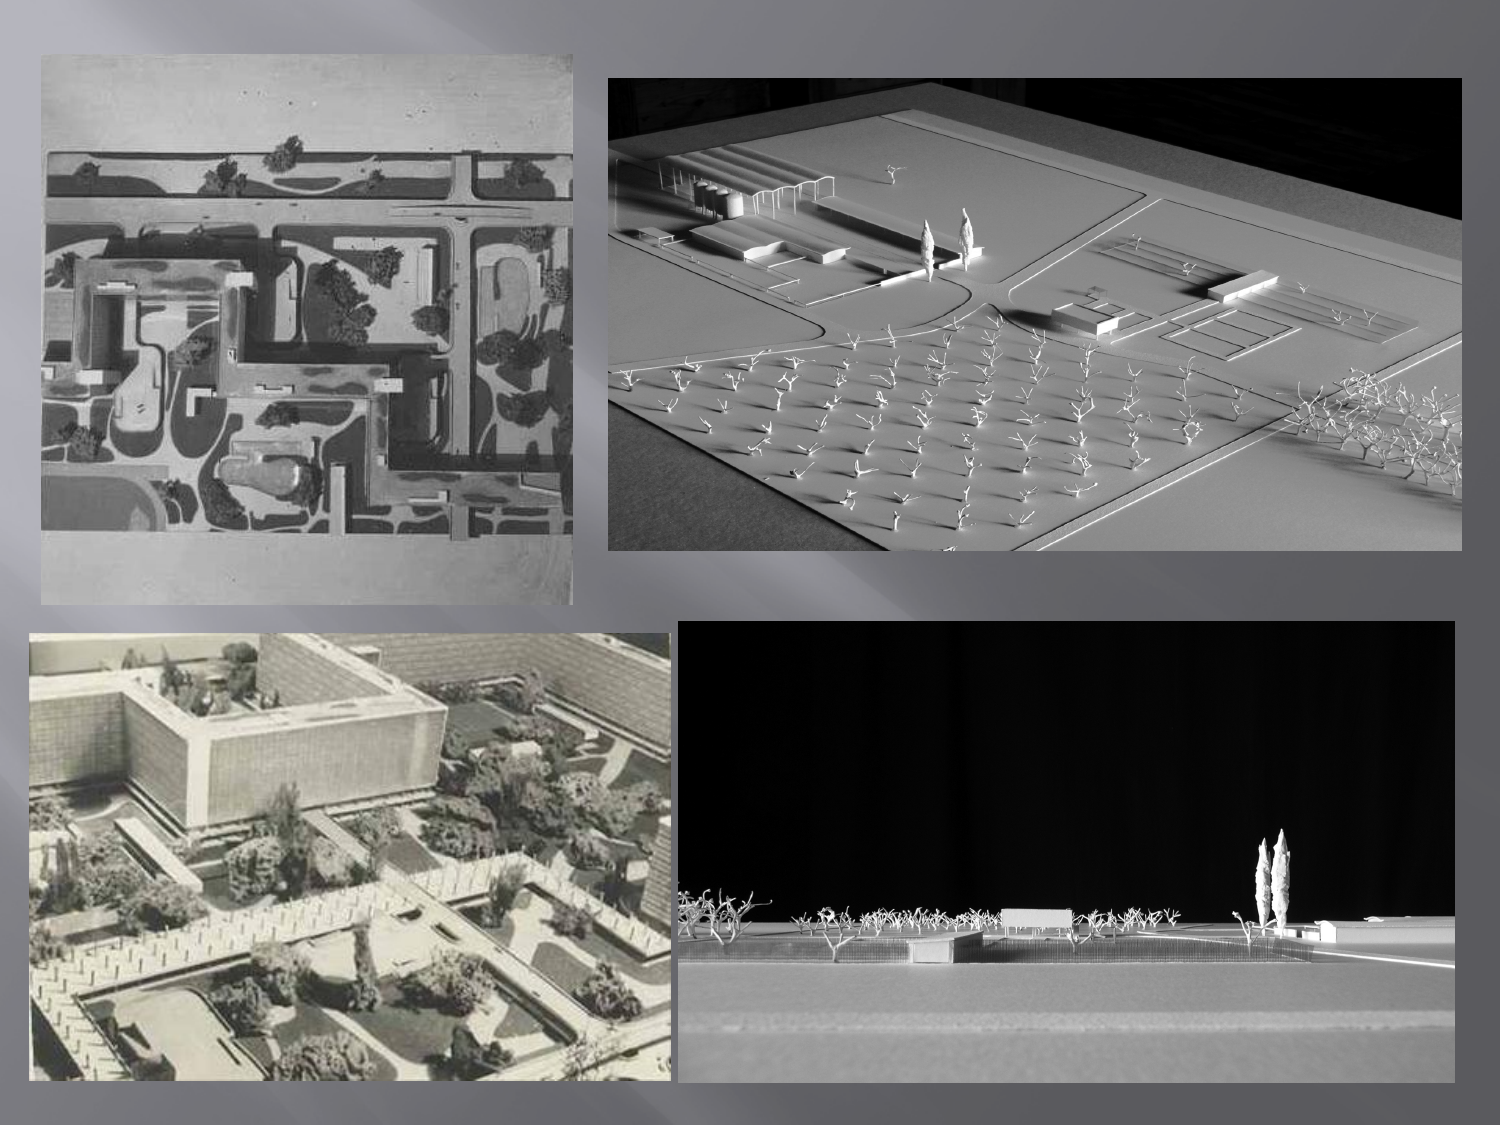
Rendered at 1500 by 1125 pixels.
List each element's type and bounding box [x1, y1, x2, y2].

picture [608, 77, 1462, 551]
picture [29, 633, 671, 1081]
picture [678, 621, 1455, 1083]
picture [41, 54, 574, 605]
